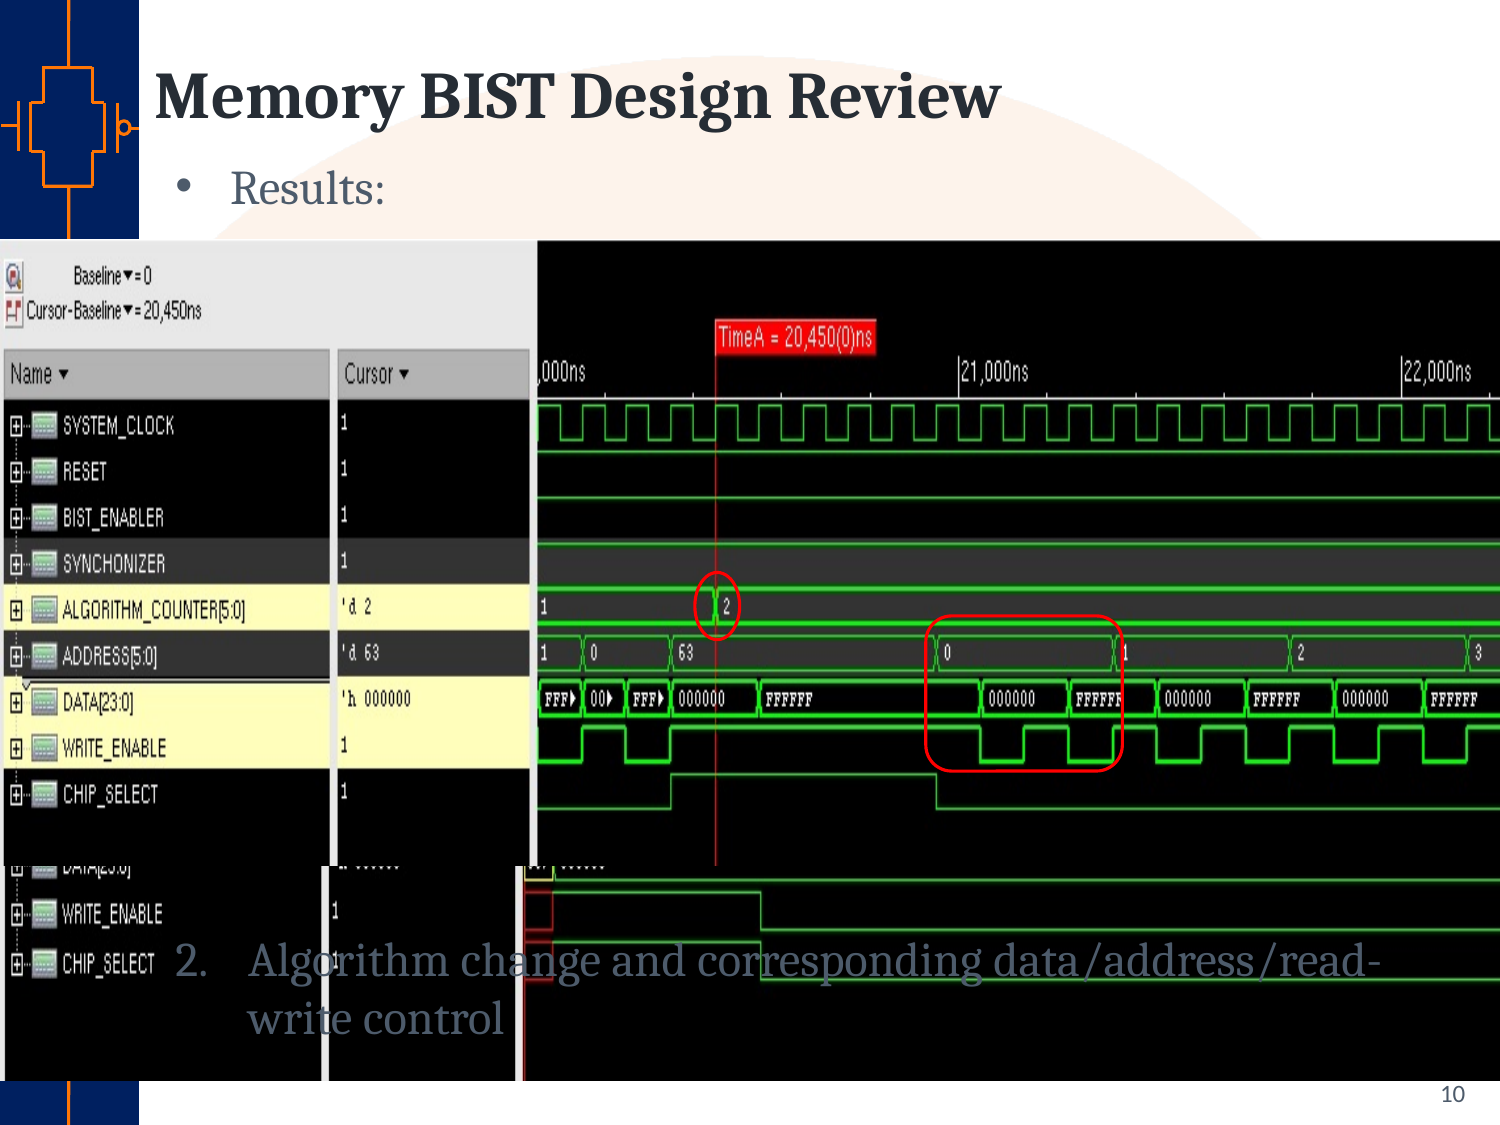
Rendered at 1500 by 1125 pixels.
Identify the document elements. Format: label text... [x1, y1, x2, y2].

picture [0, 239, 1500, 1082]
title Memory BIST Design Review [139, 0, 1500, 140]
list Results: Synchronization & address/data/control signal generation. Algorithm change and corresponding data/address/read-write control [160, 148, 1472, 236]
slide_number 10 [1425, 1091, 1488, 1123]
